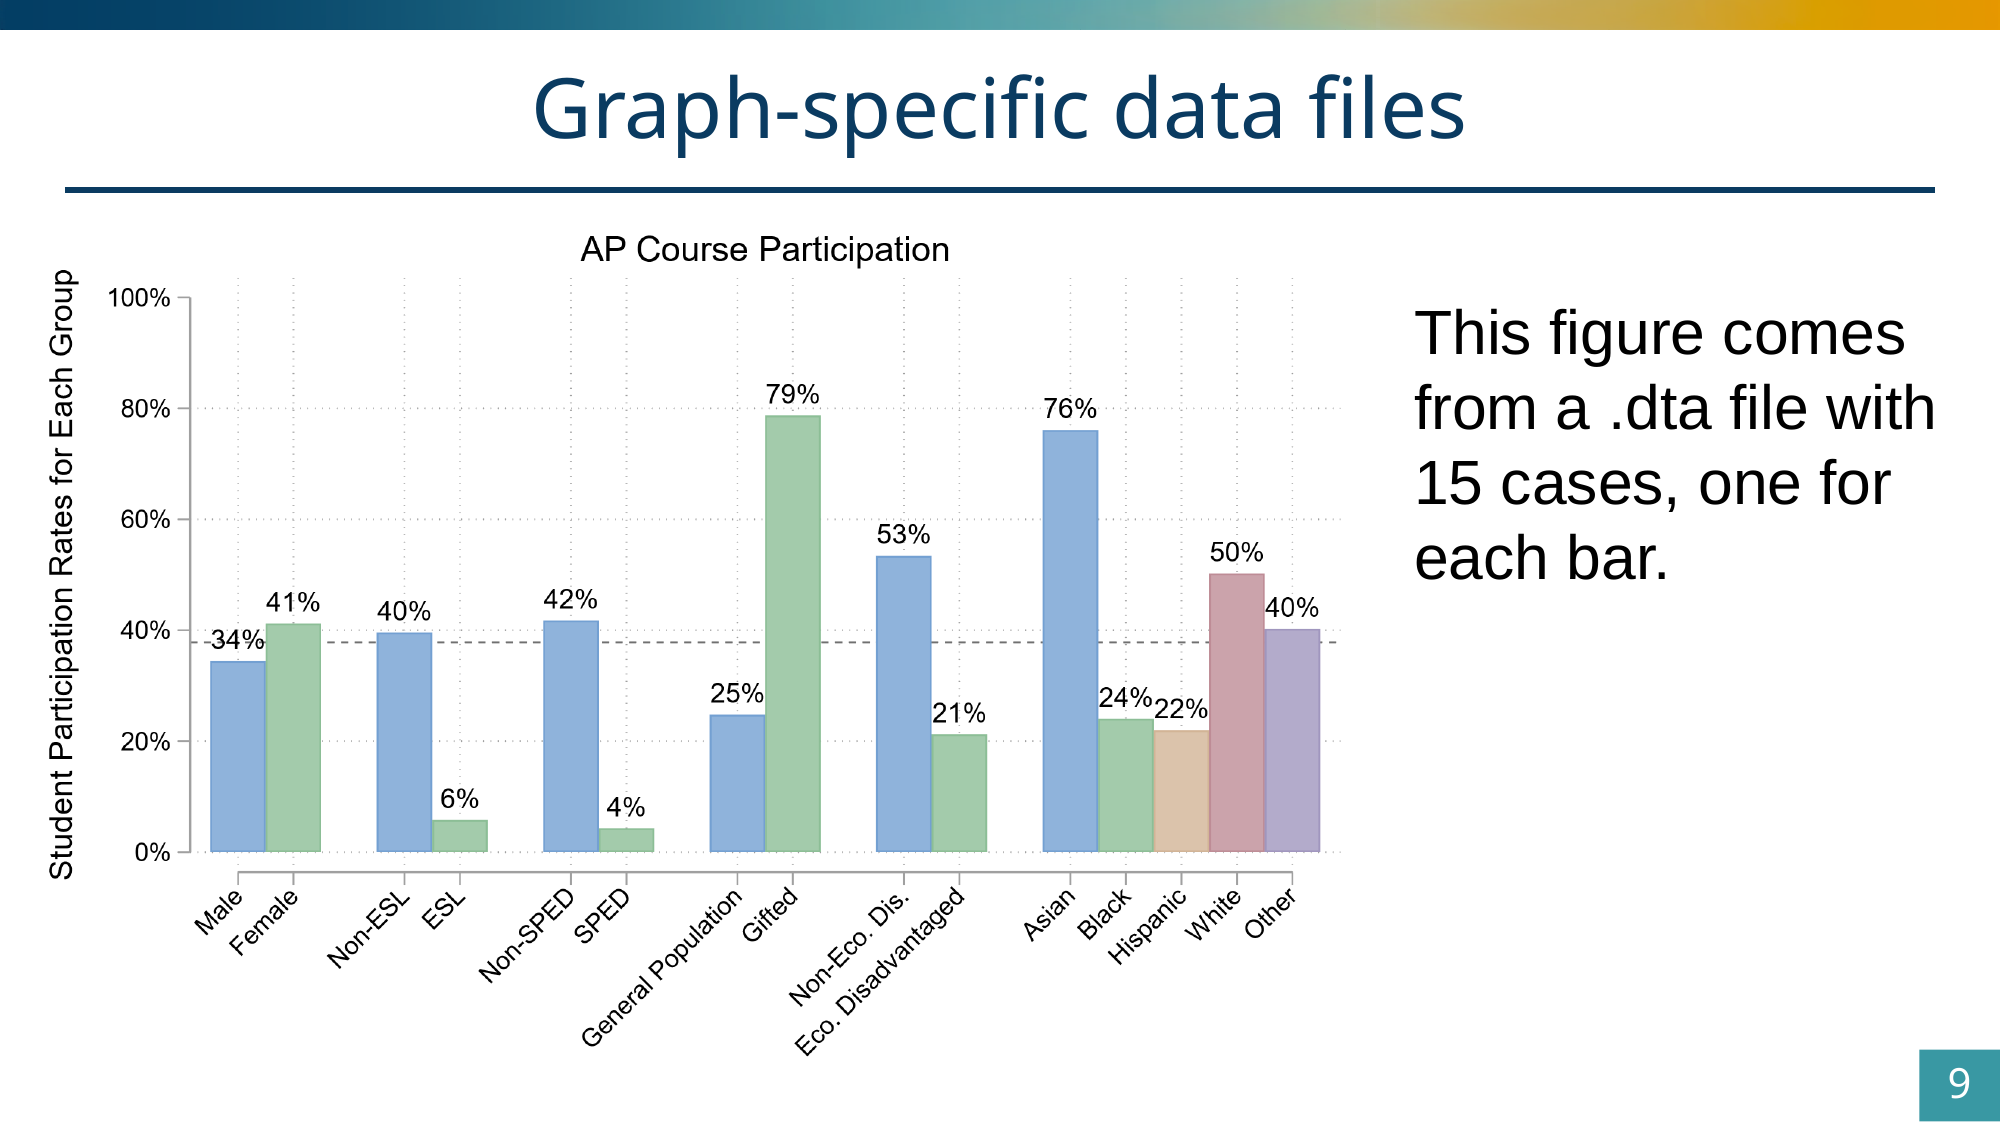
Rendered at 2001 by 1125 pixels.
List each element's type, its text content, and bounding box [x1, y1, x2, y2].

picture [0, 199, 1372, 1114]
title Graph-specific data files [64, 32, 1936, 190]
picture [0, 0, 2000, 30]
text_box This figure comes from a .dta file with 15 cases, one for each bar. [1399, 285, 1957, 600]
